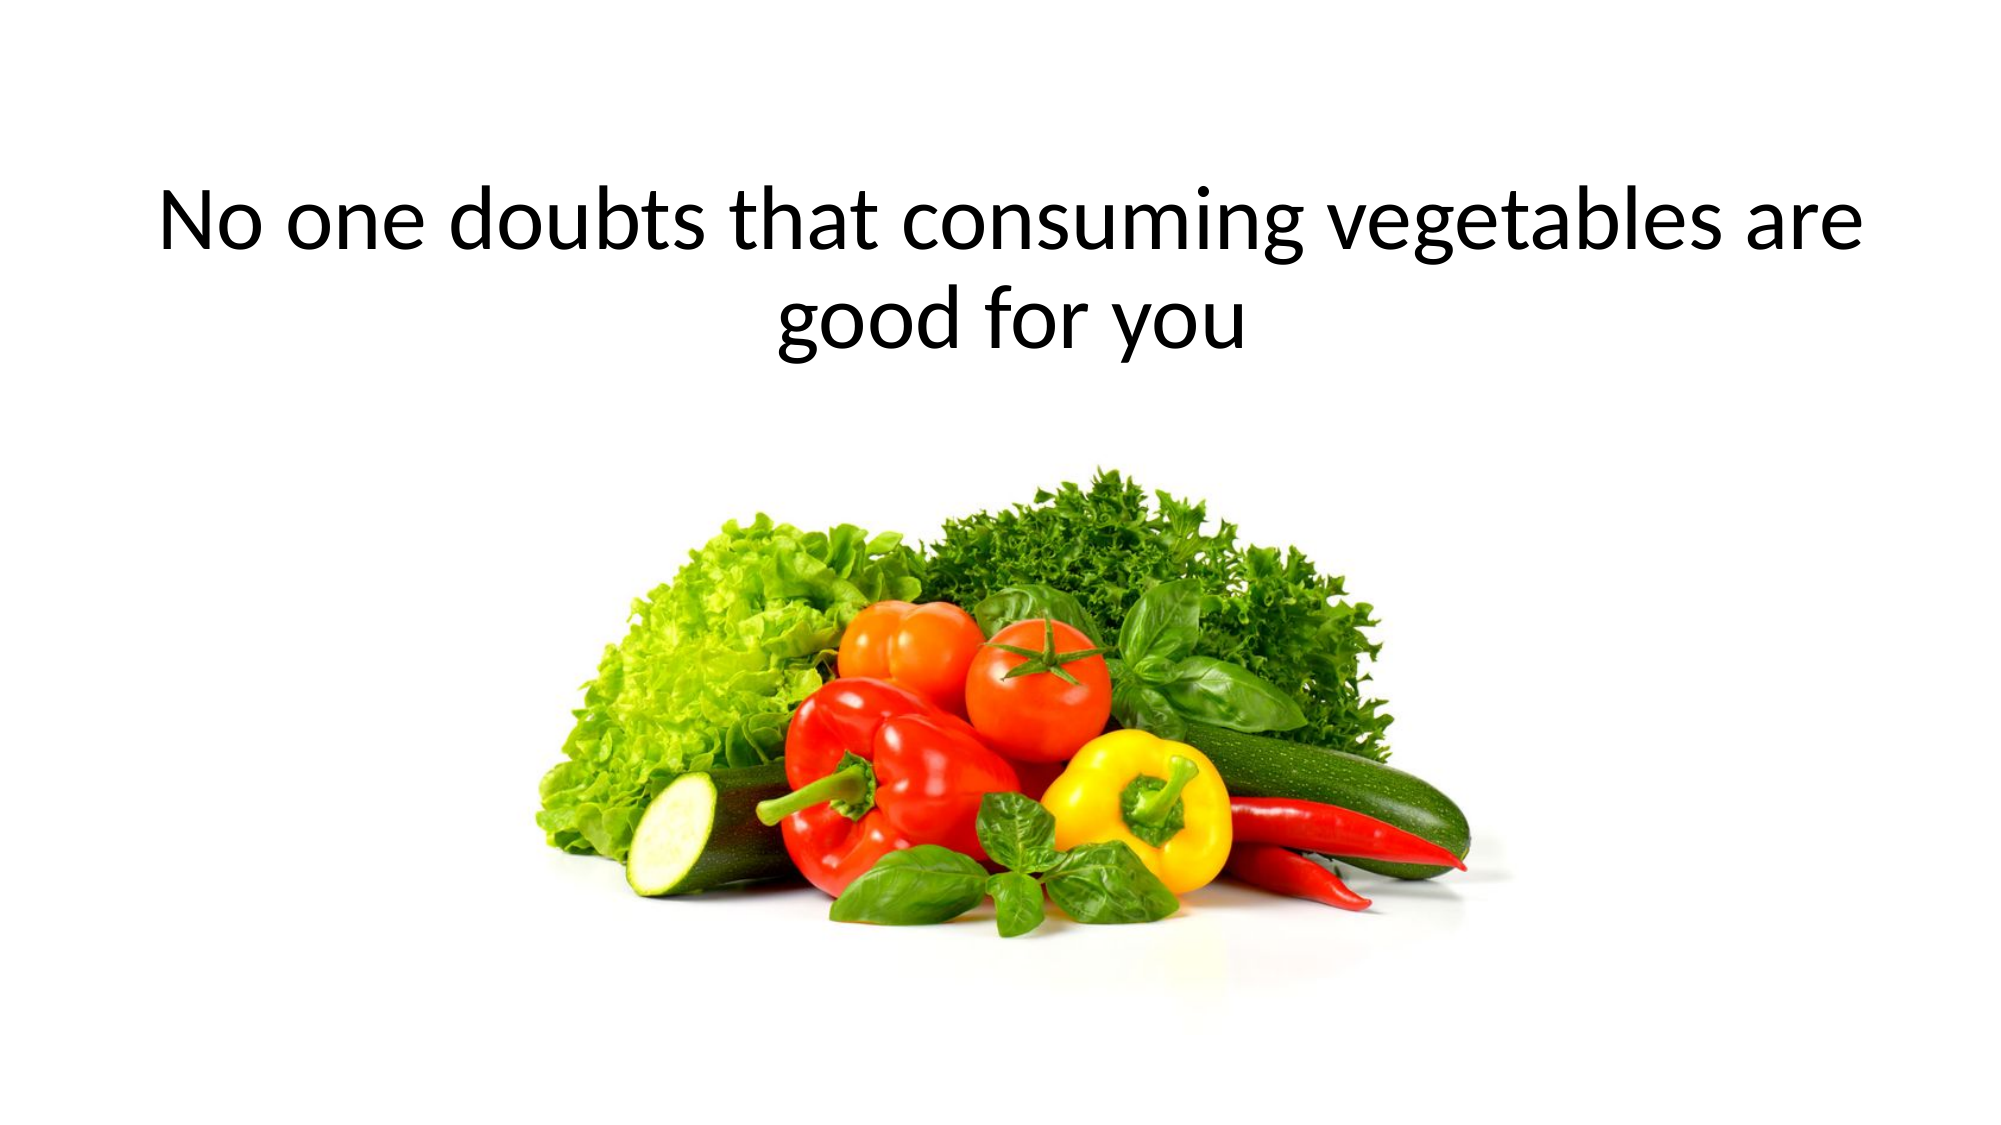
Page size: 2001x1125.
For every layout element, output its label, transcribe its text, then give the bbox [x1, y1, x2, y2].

list No one doubts that consuming vegetables are good for you [108, 162, 1917, 834]
picture [404, 350, 1621, 1035]
